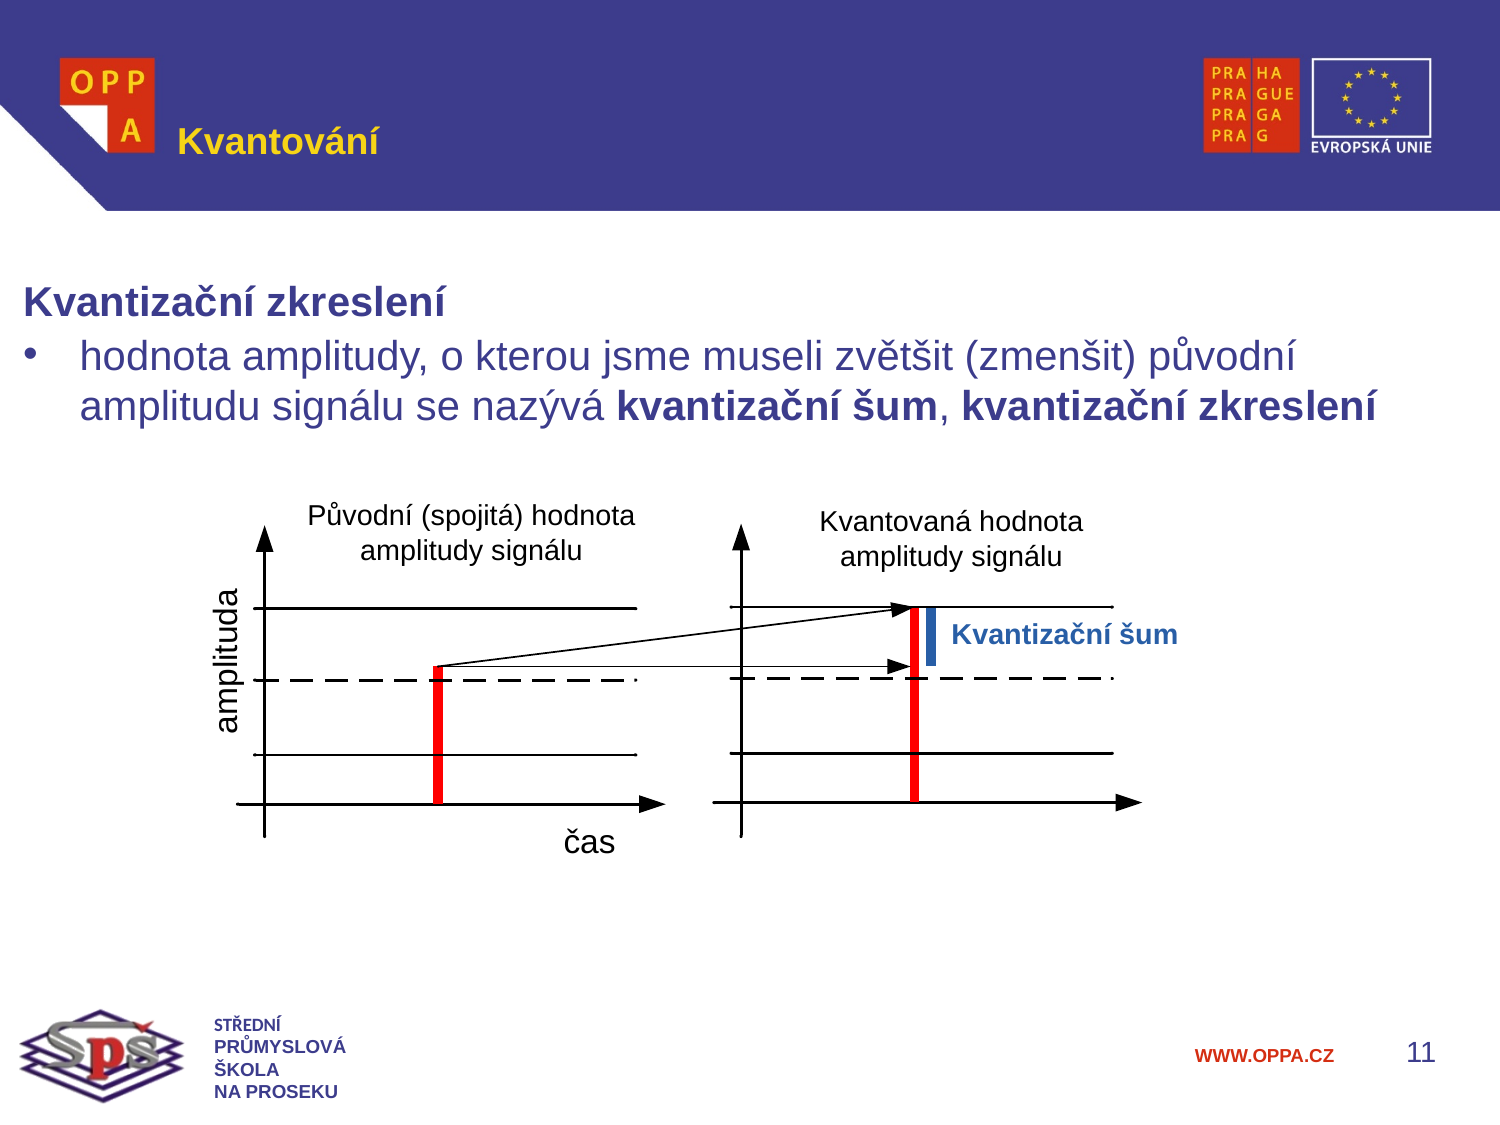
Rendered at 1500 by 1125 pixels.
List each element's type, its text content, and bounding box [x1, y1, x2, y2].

slide_number 11 [1339, 1015, 1437, 1069]
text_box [198, 492, 1182, 867]
picture [19, 1001, 186, 1107]
text_box Kvantizační zkreslení hodnota amplitudy, o kterou jsme museli zvětšit (zmenšit) původní amplitudu signálu se nazývá kvantizační šum, kvantizační zkreslení [8, 266, 1491, 491]
text_box STŘEDNÍ PRŮMYSLOVÁ ŠKOLA NA PROSEKU [199, 1004, 509, 1110]
picture [0, 0, 1500, 211]
title Kvantování [177, 38, 1171, 162]
